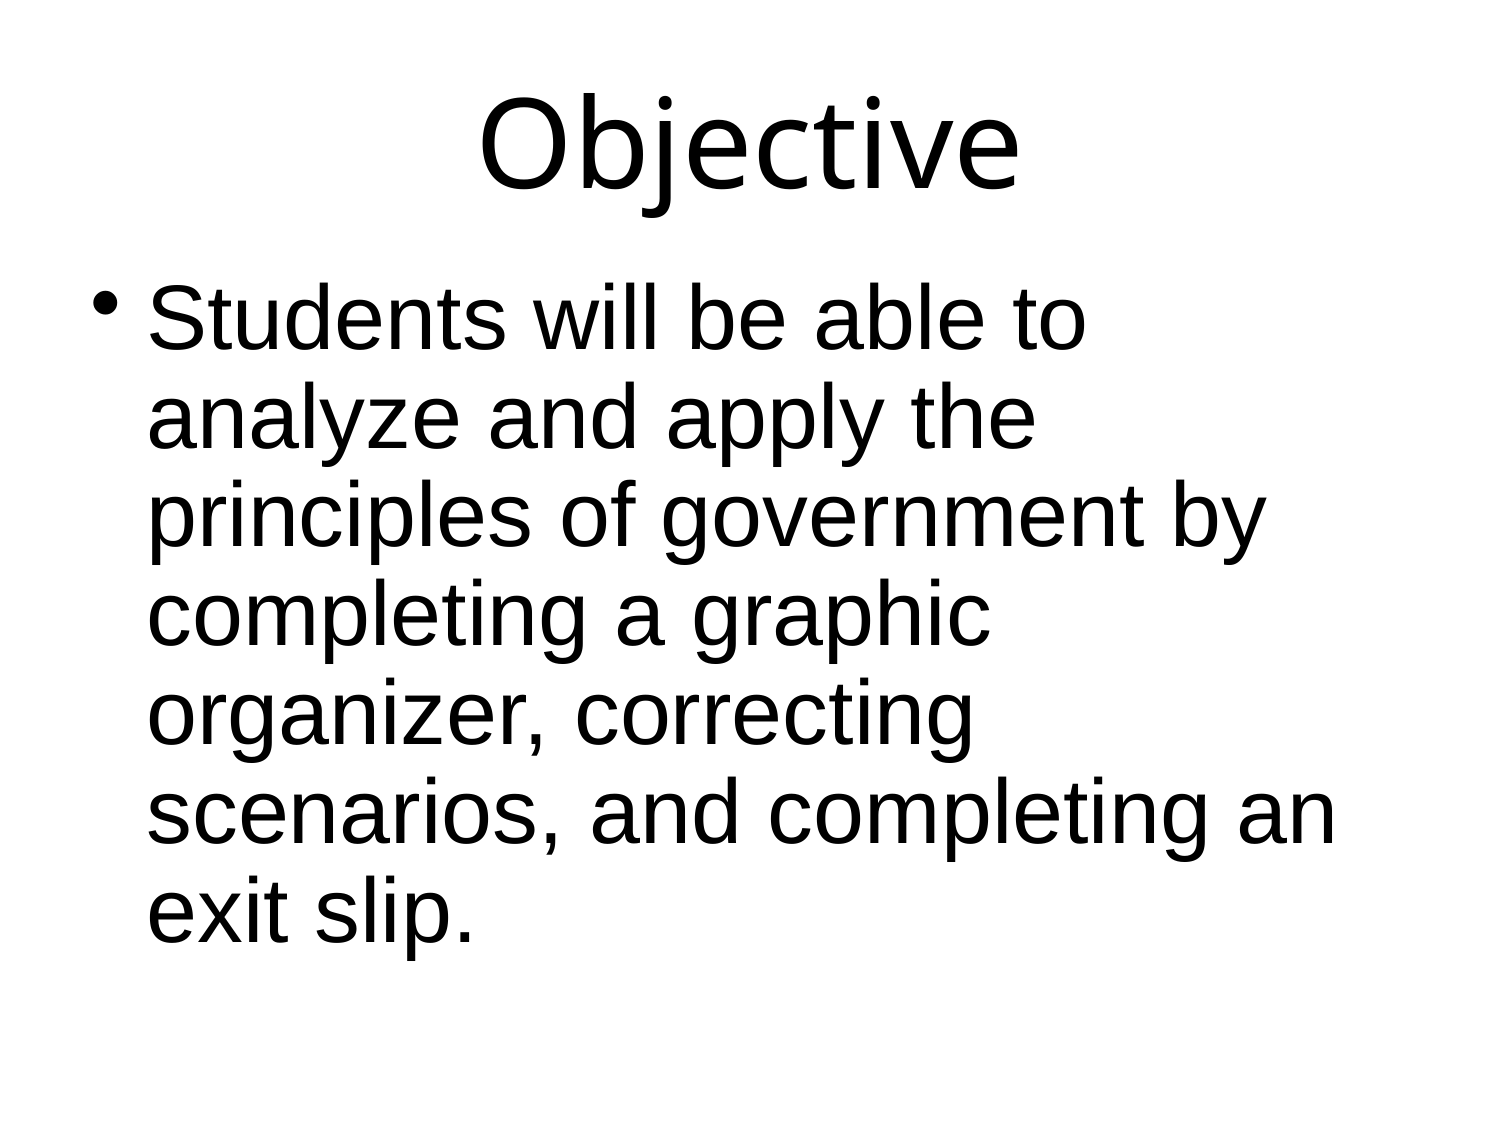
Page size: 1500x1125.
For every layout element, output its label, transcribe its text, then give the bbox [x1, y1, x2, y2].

list Students will be able to analyze and apply the principles of government by completing a graphic organizer, correcting scenarios, and completing an exit slip. [74, 262, 1426, 1006]
title Objective [74, 44, 1426, 233]
